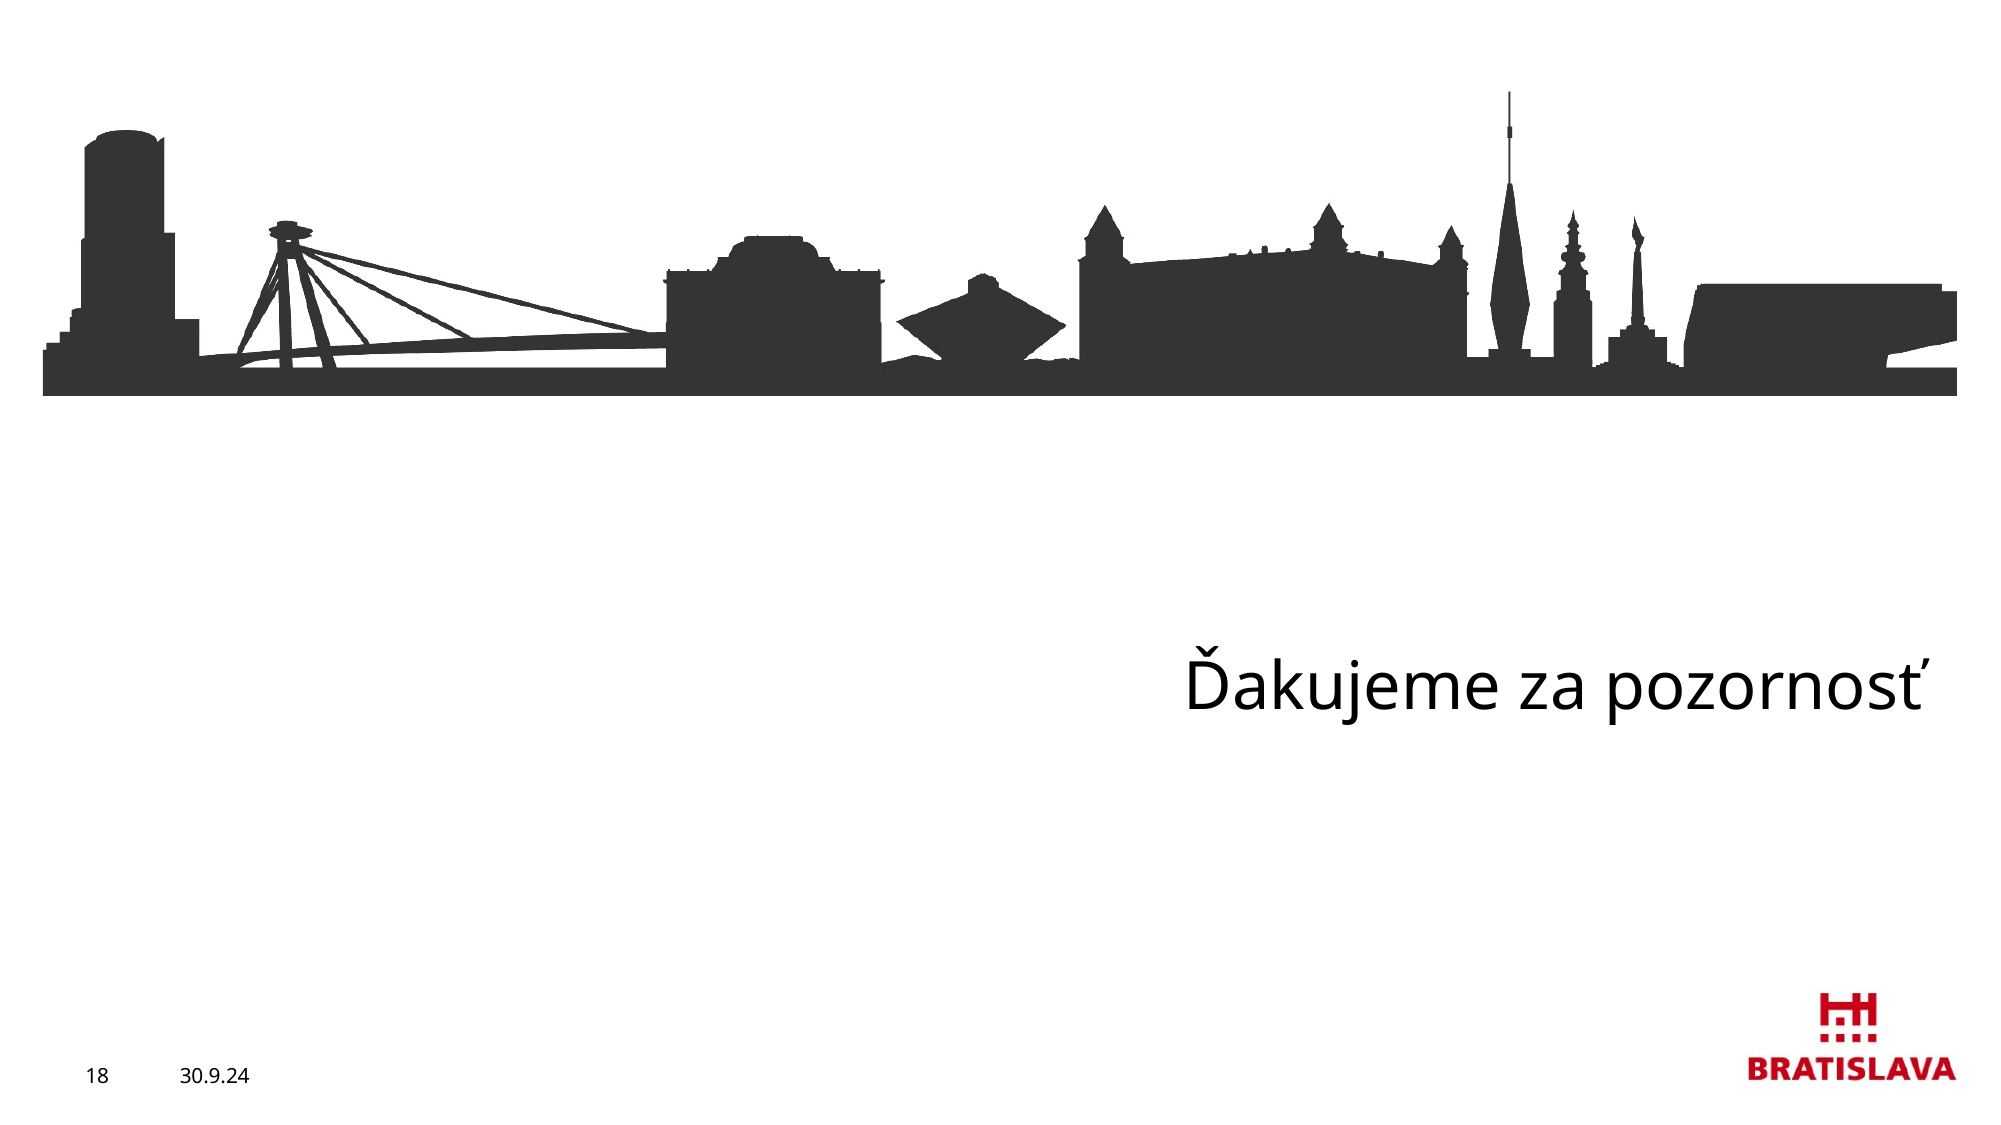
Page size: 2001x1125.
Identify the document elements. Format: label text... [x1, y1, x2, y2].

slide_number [179, 1062, 417, 1094]
slide_number 18 [85, 1062, 165, 1094]
text_box Ďakujeme za pozornosť [1091, 640, 1923, 800]
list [42, 70, 1958, 396]
picture [1717, 960, 1982, 1110]
